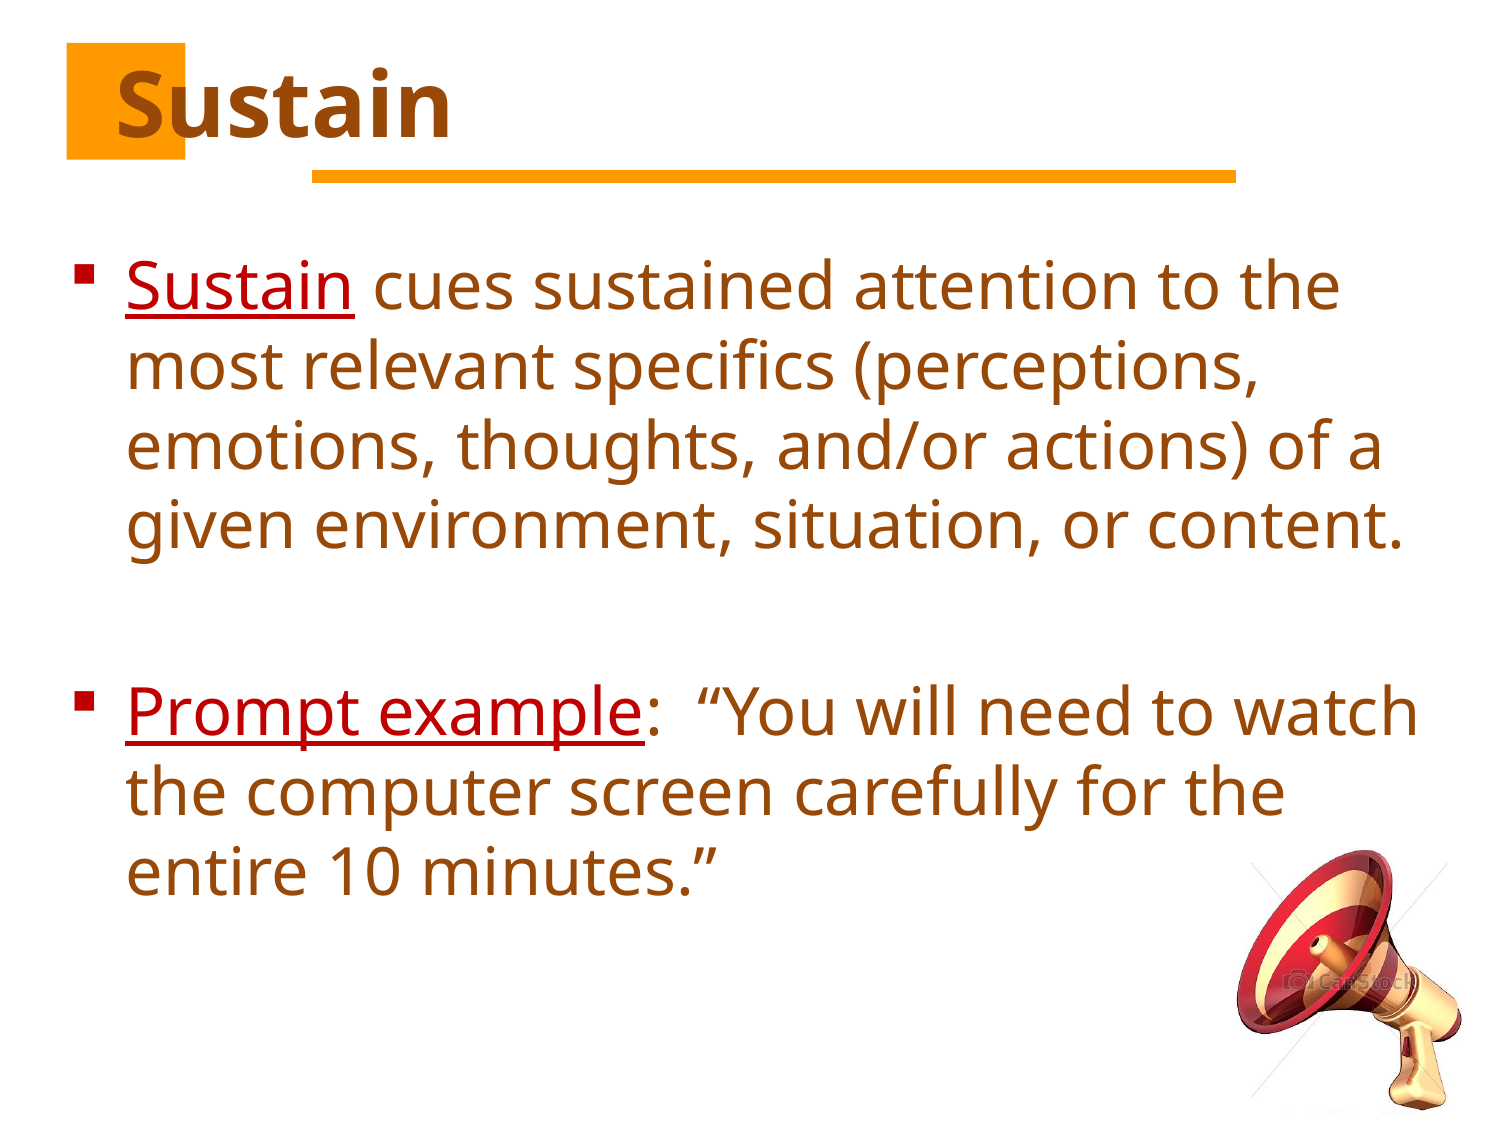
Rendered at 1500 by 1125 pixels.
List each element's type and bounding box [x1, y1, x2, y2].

title [100, 42, 592, 161]
picture [1235, 848, 1467, 1114]
list [53, 234, 1454, 1109]
text_box [64, 41, 188, 162]
